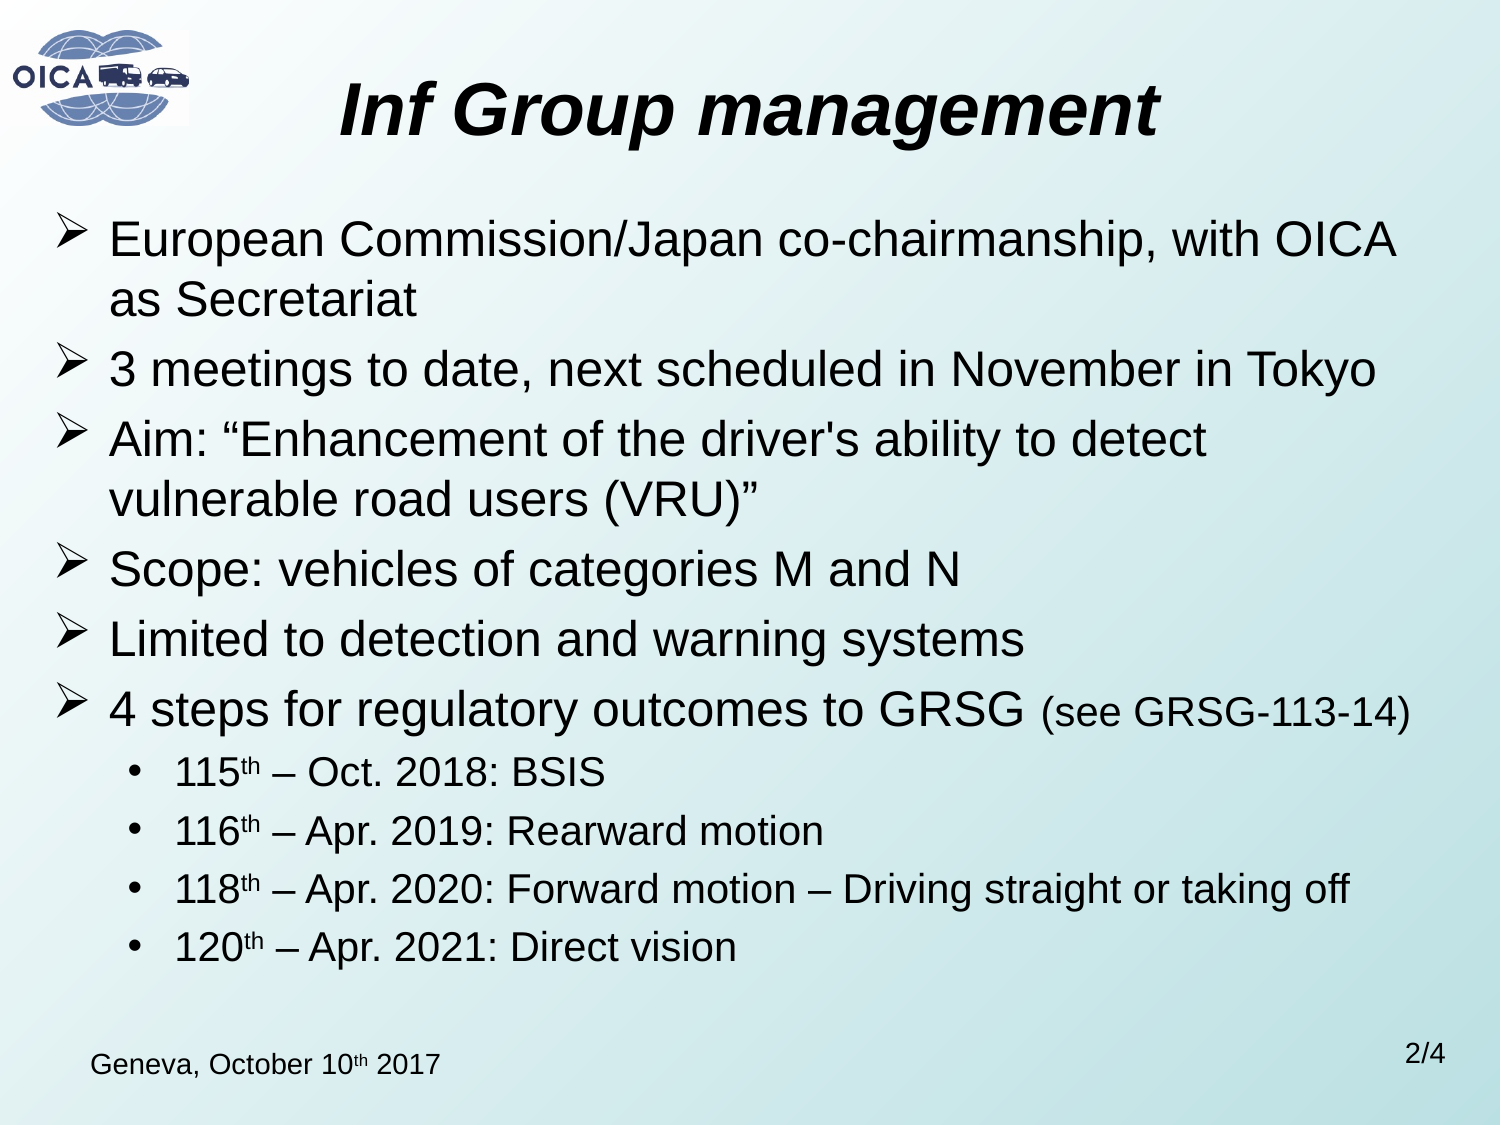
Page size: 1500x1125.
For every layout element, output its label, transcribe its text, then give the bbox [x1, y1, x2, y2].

picture [0, 30, 75, 126]
title Inf Group management [75, 11, 1425, 199]
list European Commission/Japan co-chairmanship, with OICA as Secretariat 3 meetings to date, next scheduled in November in Tokyo Aim: “Enhancement of the driver's ability to detect vulnerable road users (VRU)” Scope: vehicles of categories M and N Limited to detection and warning systems 4 steps for regulatory outcomes to GRSG (see GRSG-113-14) 115th – Oct. 2018: BSIS 116th – Apr. 2019: Rearward motion 118th – Apr. 2020: Forward motion – Driving straight or taking off 120th – Apr. 2021: Direct vision [37, 199, 1463, 994]
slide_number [75, 1038, 549, 1106]
